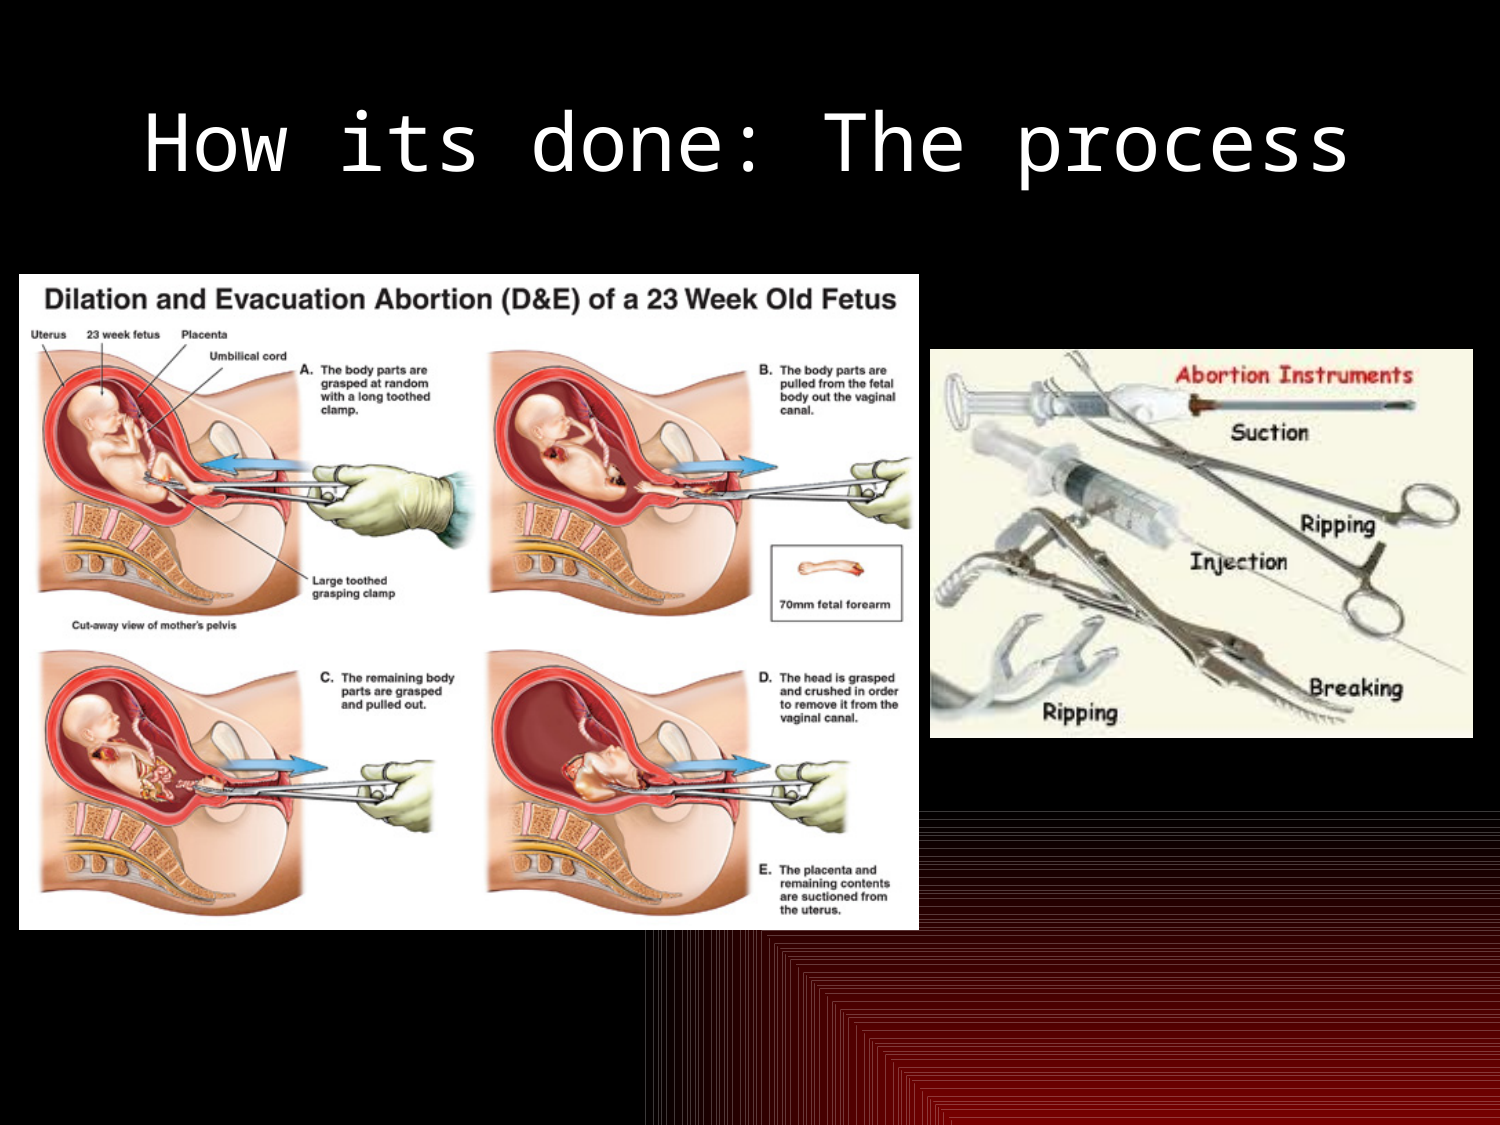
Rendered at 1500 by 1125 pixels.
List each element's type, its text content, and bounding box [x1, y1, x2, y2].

picture [18, 274, 920, 930]
title How its done: The process [75, 45, 1425, 233]
picture [929, 349, 1473, 738]
